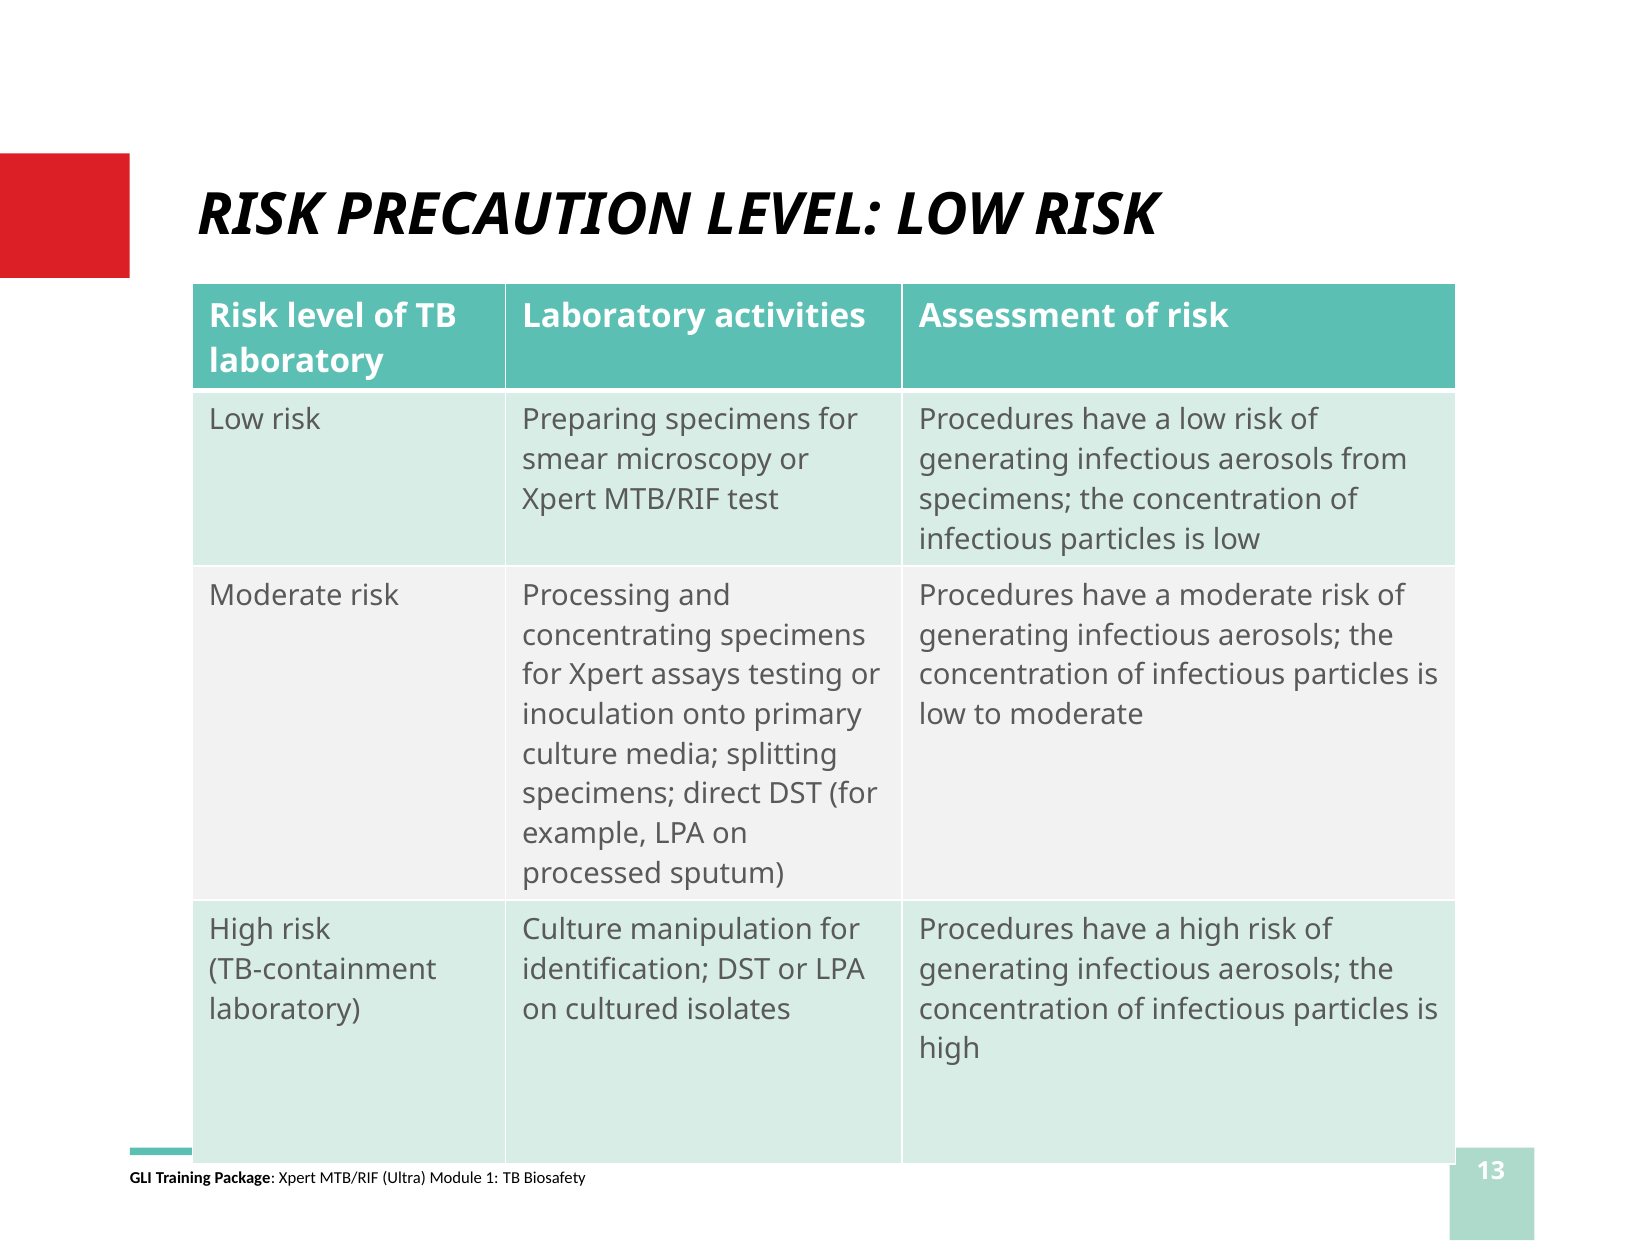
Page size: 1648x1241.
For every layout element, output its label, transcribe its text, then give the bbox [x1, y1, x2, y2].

table_cell Preparing specimens for smear microscopy or Xpert MTB/RIF test [506, 393, 901, 565]
table_header Risk level of TB laboratory [193, 284, 505, 388]
table_cell Procedures have a moderate risk of generating infectious aerosols; the concentration of infectious particles is low to moderate [903, 567, 1455, 899]
table_header Laboratory activities [506, 284, 901, 388]
table_cell Moderate risk [193, 567, 505, 899]
table_cell Procedures have a low risk of generating infectious aerosols from specimens; the concentration of infectious particles is low [903, 393, 1455, 565]
table_cell Procedures have a high risk of generating infectious aerosols; the concentration of infectious particles is high [903, 901, 1455, 1163]
table_cell Processing and concentrating specimens for Xpert assays testing or inoculation onto primary culture media; splitting specimens; direct DST (for example, LPA on processed sputum) [506, 567, 901, 899]
table_cell High risk (TB-containment laboratory) [193, 901, 505, 1163]
table_cell Culture manipulation for identification; DST or LPA on cultured isolates [506, 901, 901, 1163]
title RISK PRECAUTION LEVEL: LOW RISK [197, 153, 1450, 278]
table_cell Low risk [193, 393, 505, 565]
table_header Assessment of risk [903, 284, 1455, 388]
